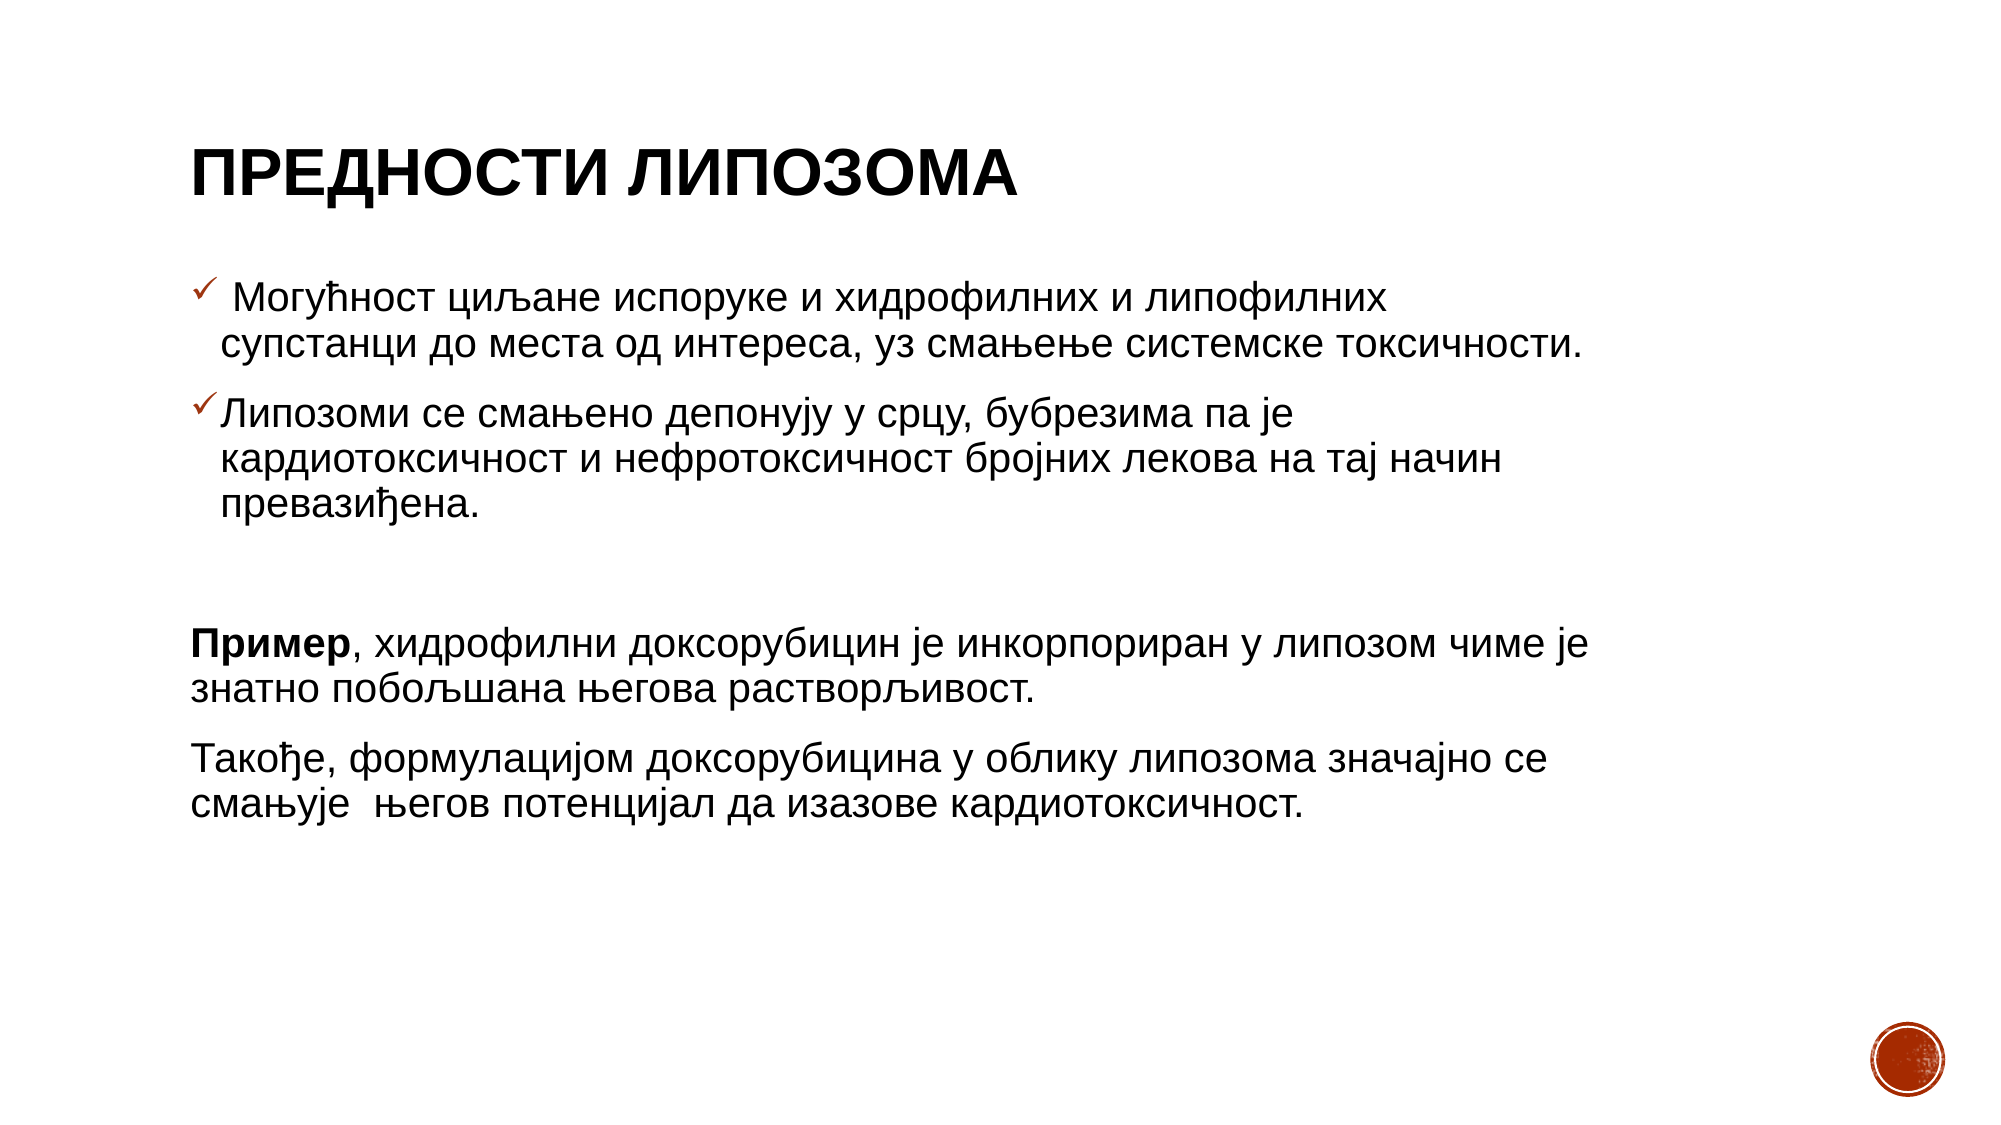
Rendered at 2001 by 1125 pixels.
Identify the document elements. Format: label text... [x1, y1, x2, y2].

title предности липозома [175, 79, 1826, 344]
list Mогућност циљане испоруке и хидрофилних и липофилних супстанци до места од интереса, уз смањење системске токсичности. Липозоми се смањено депонују у срцу, бубрезима па је кардиотоксичност и нефротоксичност бројних лекова на тај начин превазиђена. Пример, хидрофилни доксорубицин је инкорпориран у липозом чиме је знатно побољшана његова растворљивост. Такође, формулацијом доксорубицина у облику липозома значајно се смањује његов потенцијал да изазове кардиотоксичност. [175, 268, 1611, 1013]
